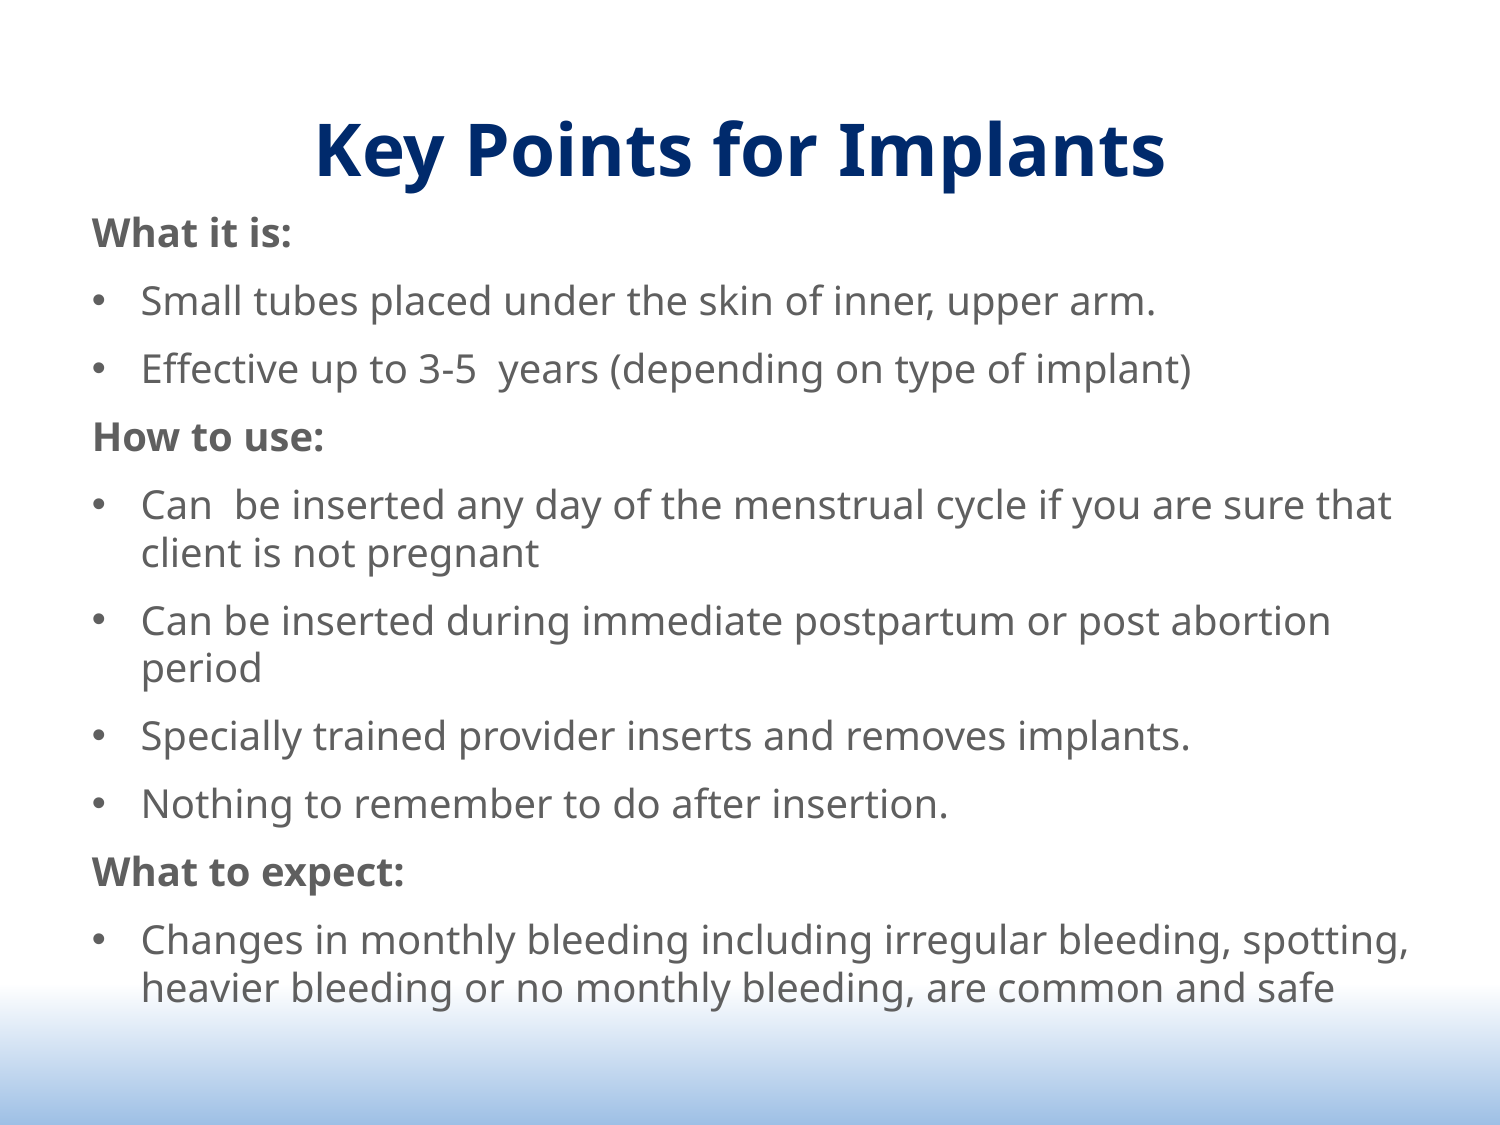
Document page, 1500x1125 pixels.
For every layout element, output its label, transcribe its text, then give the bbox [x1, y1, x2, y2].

title Key Points for Implants [75, 53, 1425, 242]
list What it is: Small tubes placed under the skin of inner, upper arm. Effective up to 3-5 years (depending on type of implant) How to use: Can be inserted any day of the menstrual cycle if you are sure that client is not pregnant Can be inserted during immediate postpartum or post abortion period Specially trained provider inserts and removes implants. Nothing to remember to do after insertion. What to expect: Changes in monthly bleeding including irregular bleeding, spotting, heavier bleeding or no monthly bleeding, are common and safe [76, 200, 1427, 1037]
